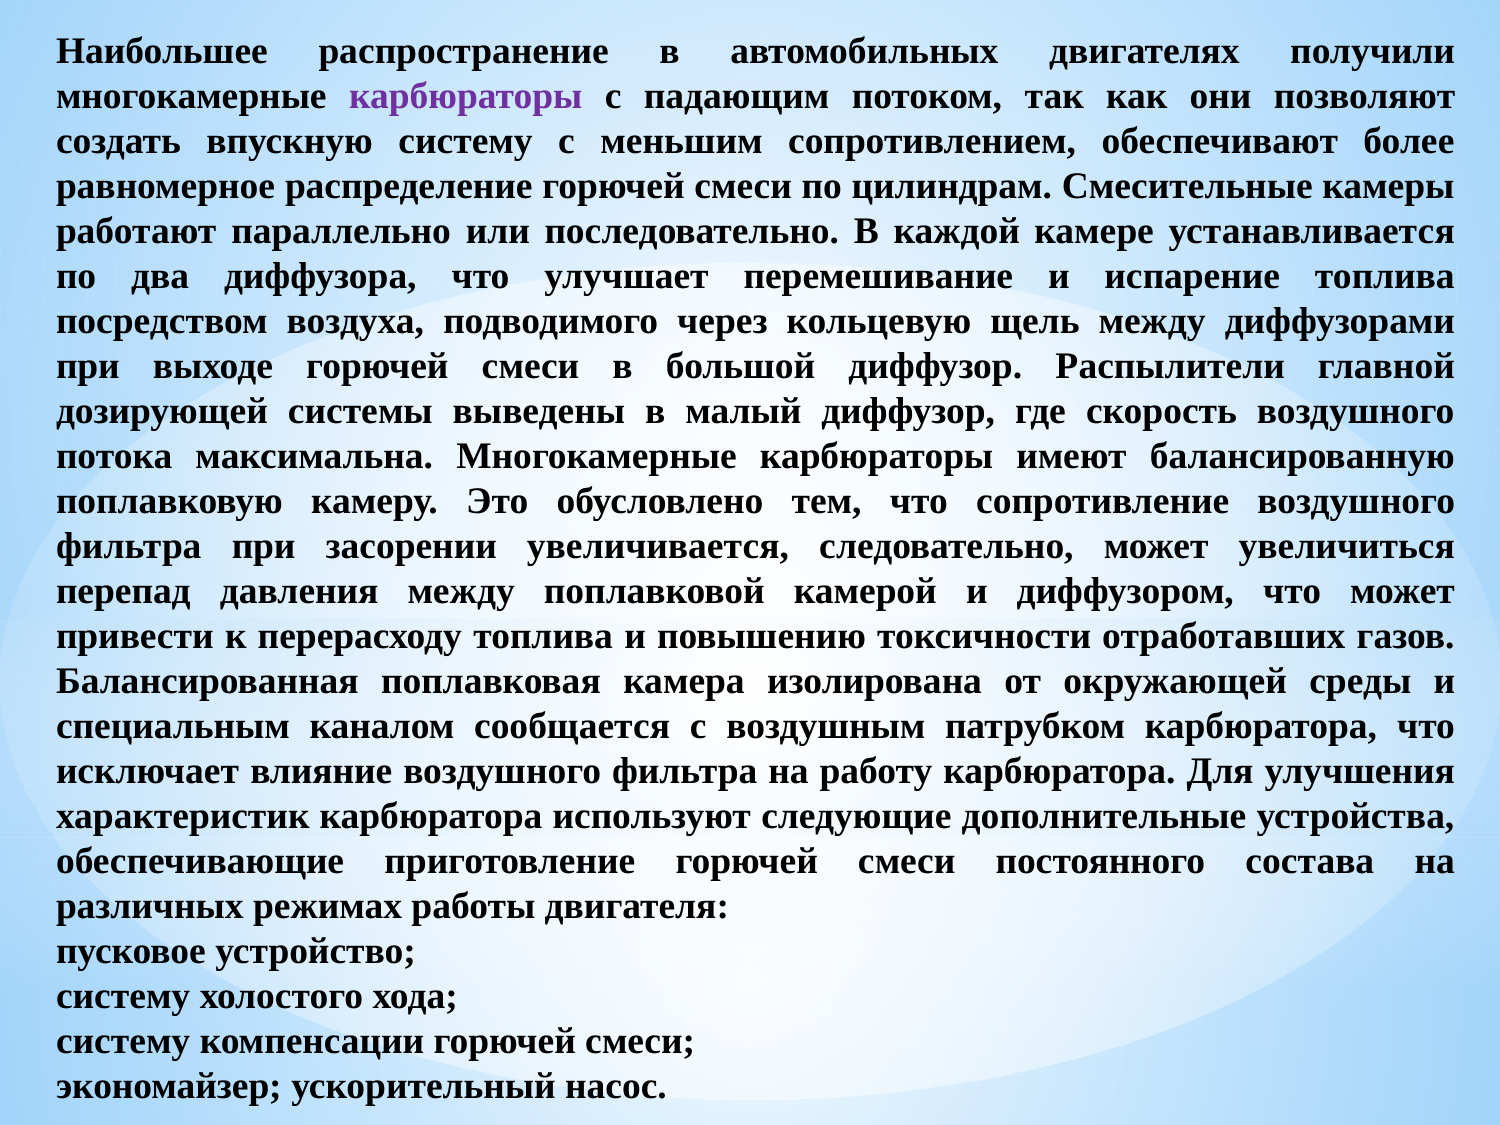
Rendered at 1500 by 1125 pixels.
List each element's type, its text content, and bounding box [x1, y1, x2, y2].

text_box Наибольшее распространение в автомобильных двигателях получили многокамерные карбюраторы с падающим потоком, так как они позволяют создать впускную систему с меньшим сопротивлением, обеспечивают более равномерное распределение горючей смеси по цилиндрам. Смесительные камеры работают параллельно или последовательно. В каждой камере устанавливается по два диффузора, что улучшает перемешивание и испарение топлива посредством воздуха, подводимого через кольцевую щель между диффузорами при выходе горючей смеси в большой диффузор. Распылители главной дозирующей системы выведены в малый диффузор, где скорость воздушного потока максимальна. Многокамерные карбюраторы имеют балансированную поплавковую камеру. Это обусловлено тем, что сопротивление воздушного фильтра при засорении увеличивается, следовательно, может увеличиться перепад давления между поплавковой камерой и диффузором, что может привести к перерасходу топлива и повышению токсичности отработавших газов. Балансированная поплавковая камера изолирована от окружающей среды и специальным каналом сообщается с воздушным патрубком карбюратора, что исключает влияние воздушного фильтра на работу карбюратора. Для улучшения характеристик карбюратора используют следующие дополнительные устройства, обеспечивающие приготовление горючей смеси постоянного состава на различных режимах работы двигателя: пусковое устройство; систему холостого хода; систему компенсации горючей смеси; экономайзер; ускорительный насос. [41, 19, 1471, 1114]
